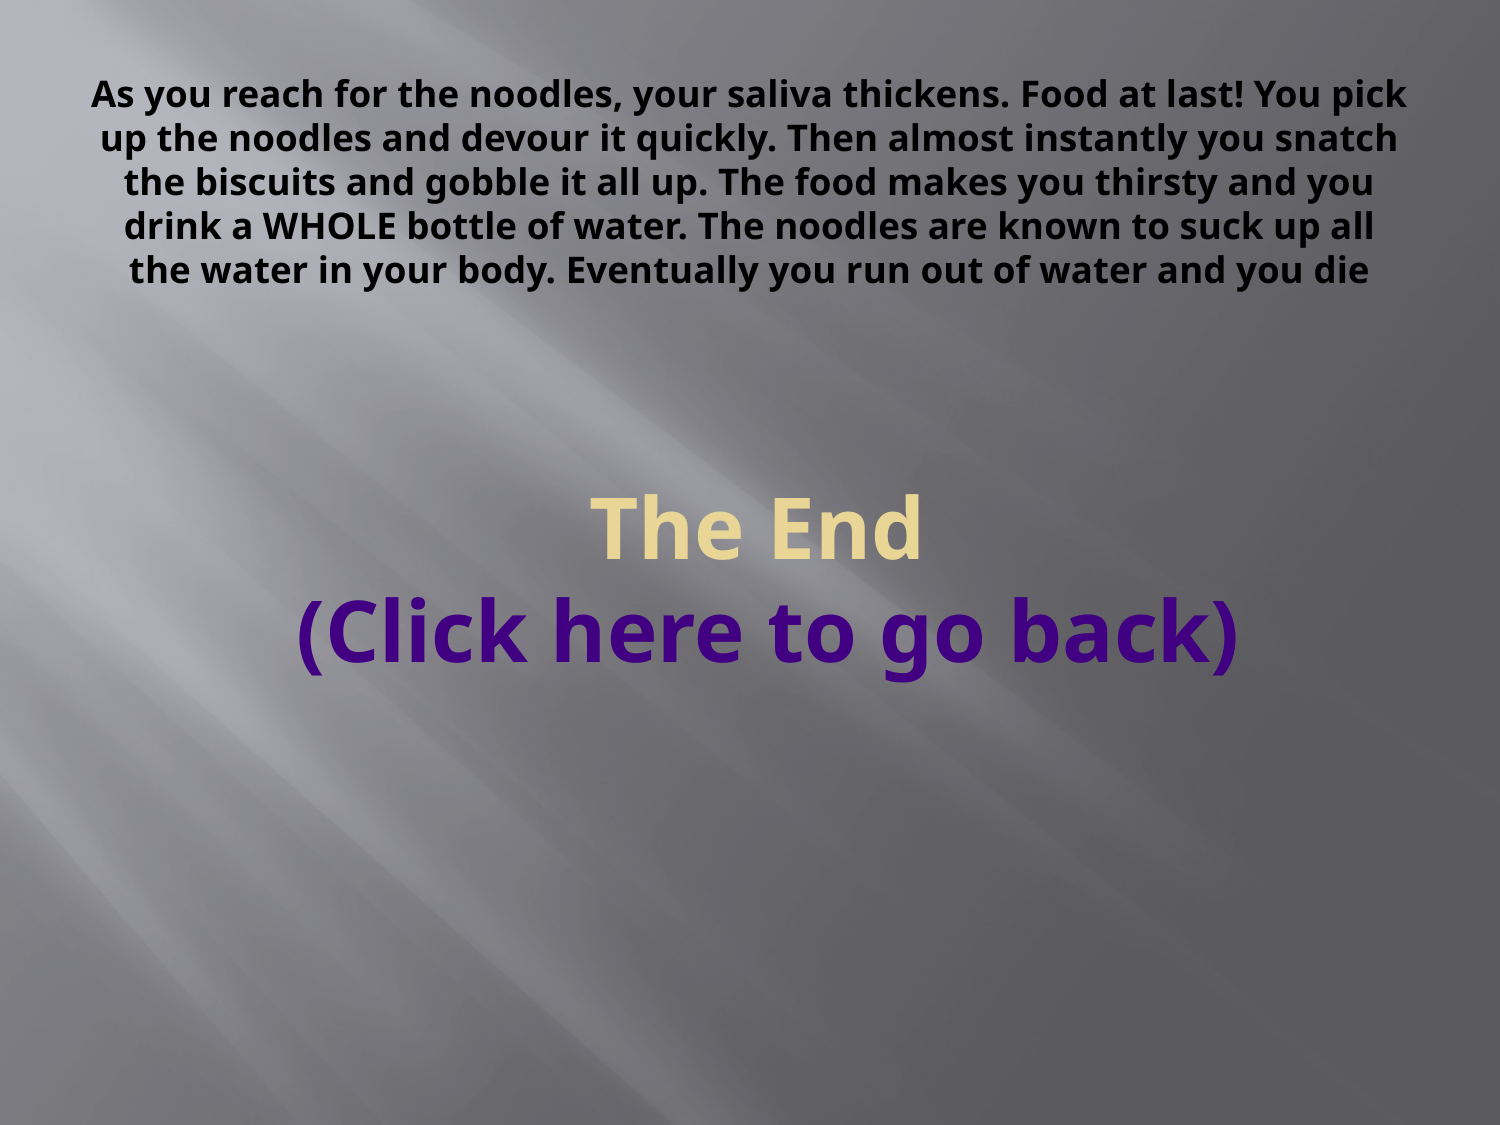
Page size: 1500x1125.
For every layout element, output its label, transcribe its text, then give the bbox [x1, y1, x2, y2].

title As you reach for the noodles, your saliva thickens. Food at last! You pick up the noodles and devour it quickly. Then almost instantly you snatch the biscuits and gobble it all up. The food makes you thirsty and you drink a WHOLE bottle of water. The noodles are known to suck up all the water in your body. Eventually you run out of water and you die [75, 45, 1425, 317]
text_box The End (Click here to go back) [93, 433, 1444, 734]
